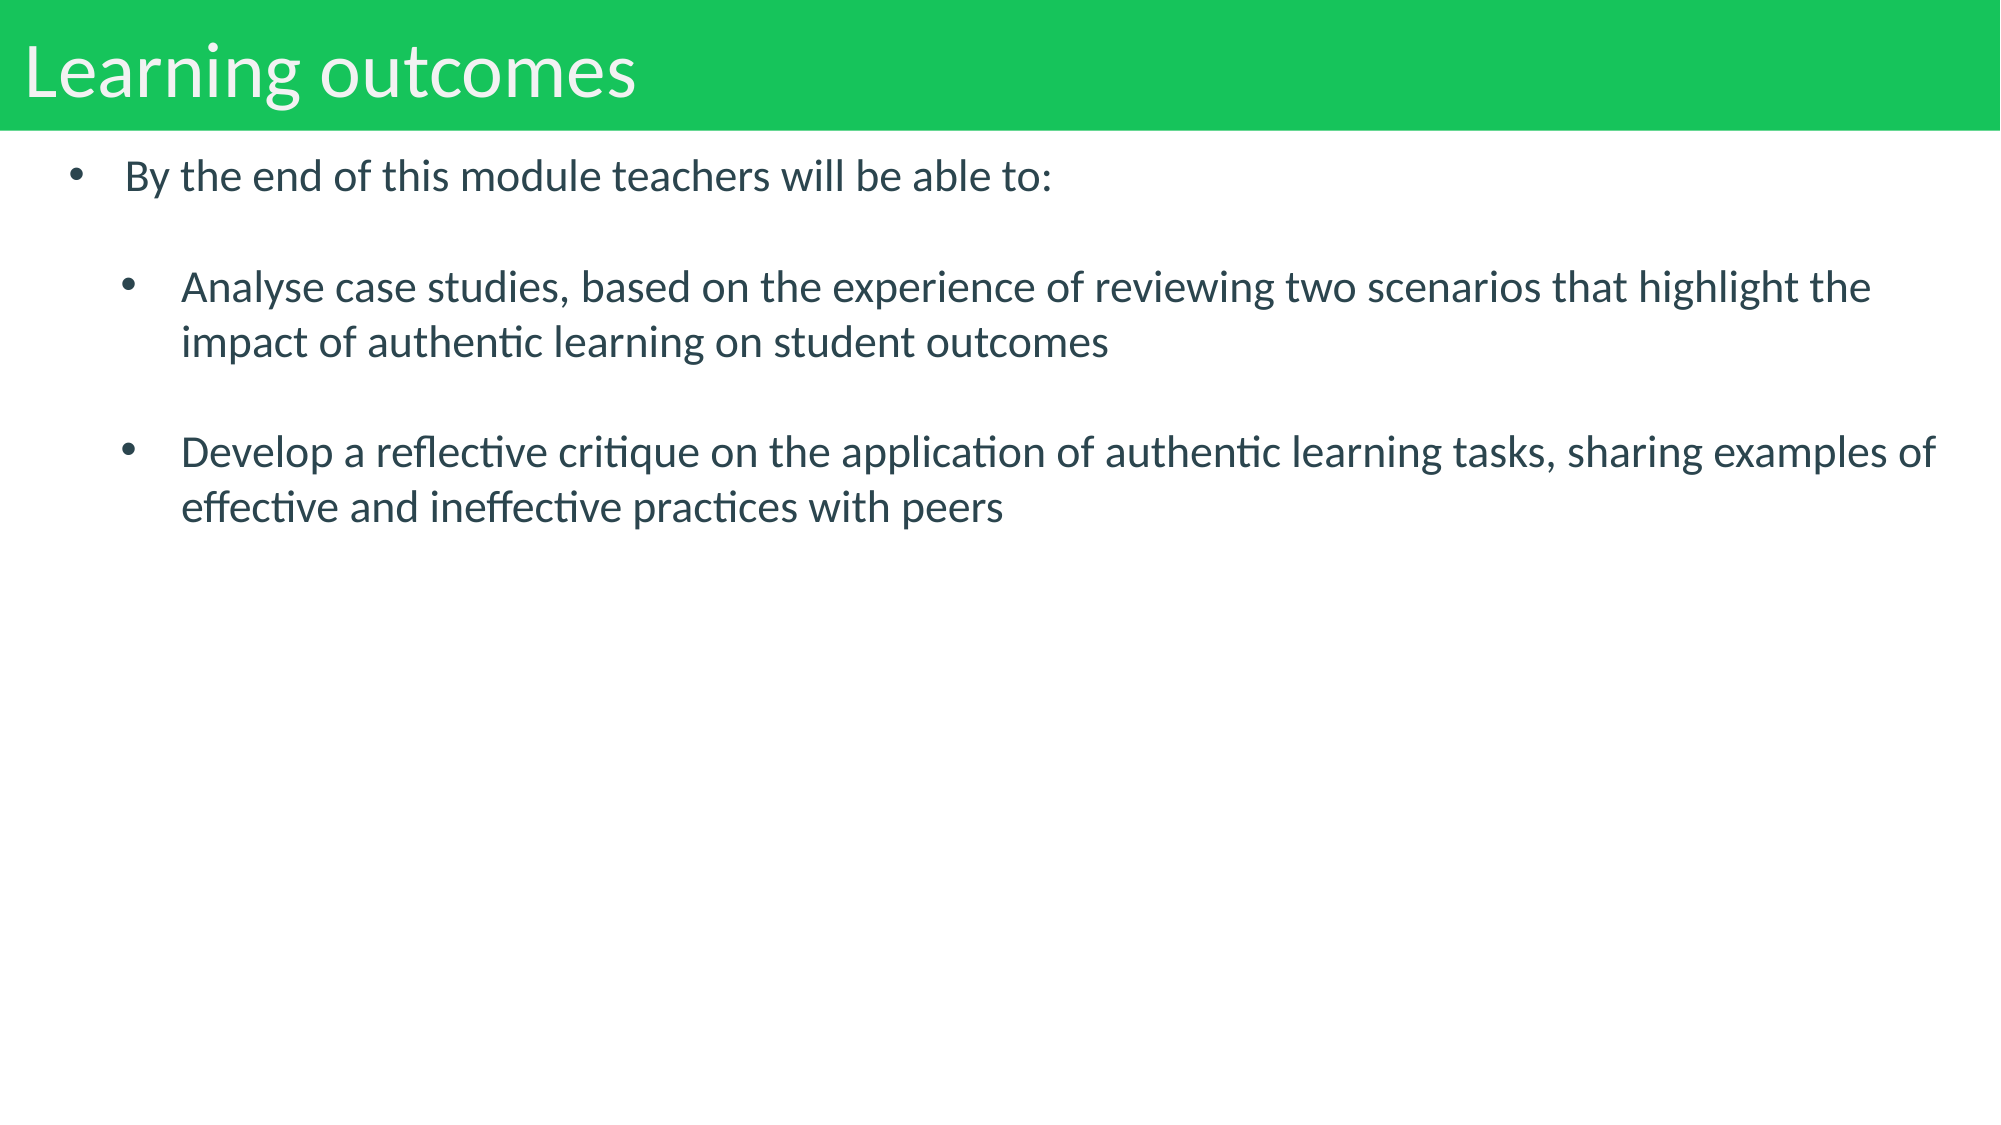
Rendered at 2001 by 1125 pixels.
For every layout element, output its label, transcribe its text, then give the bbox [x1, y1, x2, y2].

list By the end of this module teachers will be able to: Analyse case studies, based on the experience of reviewing two scenarios that highlight the impact of authentic learning on student outcomes Develop a reflective critique on the application of authentic learning tasks, sharing examples of effective and ineffective practices with peers [16, 144, 1976, 1108]
title Learning outcomes [16, 13, 1976, 131]
